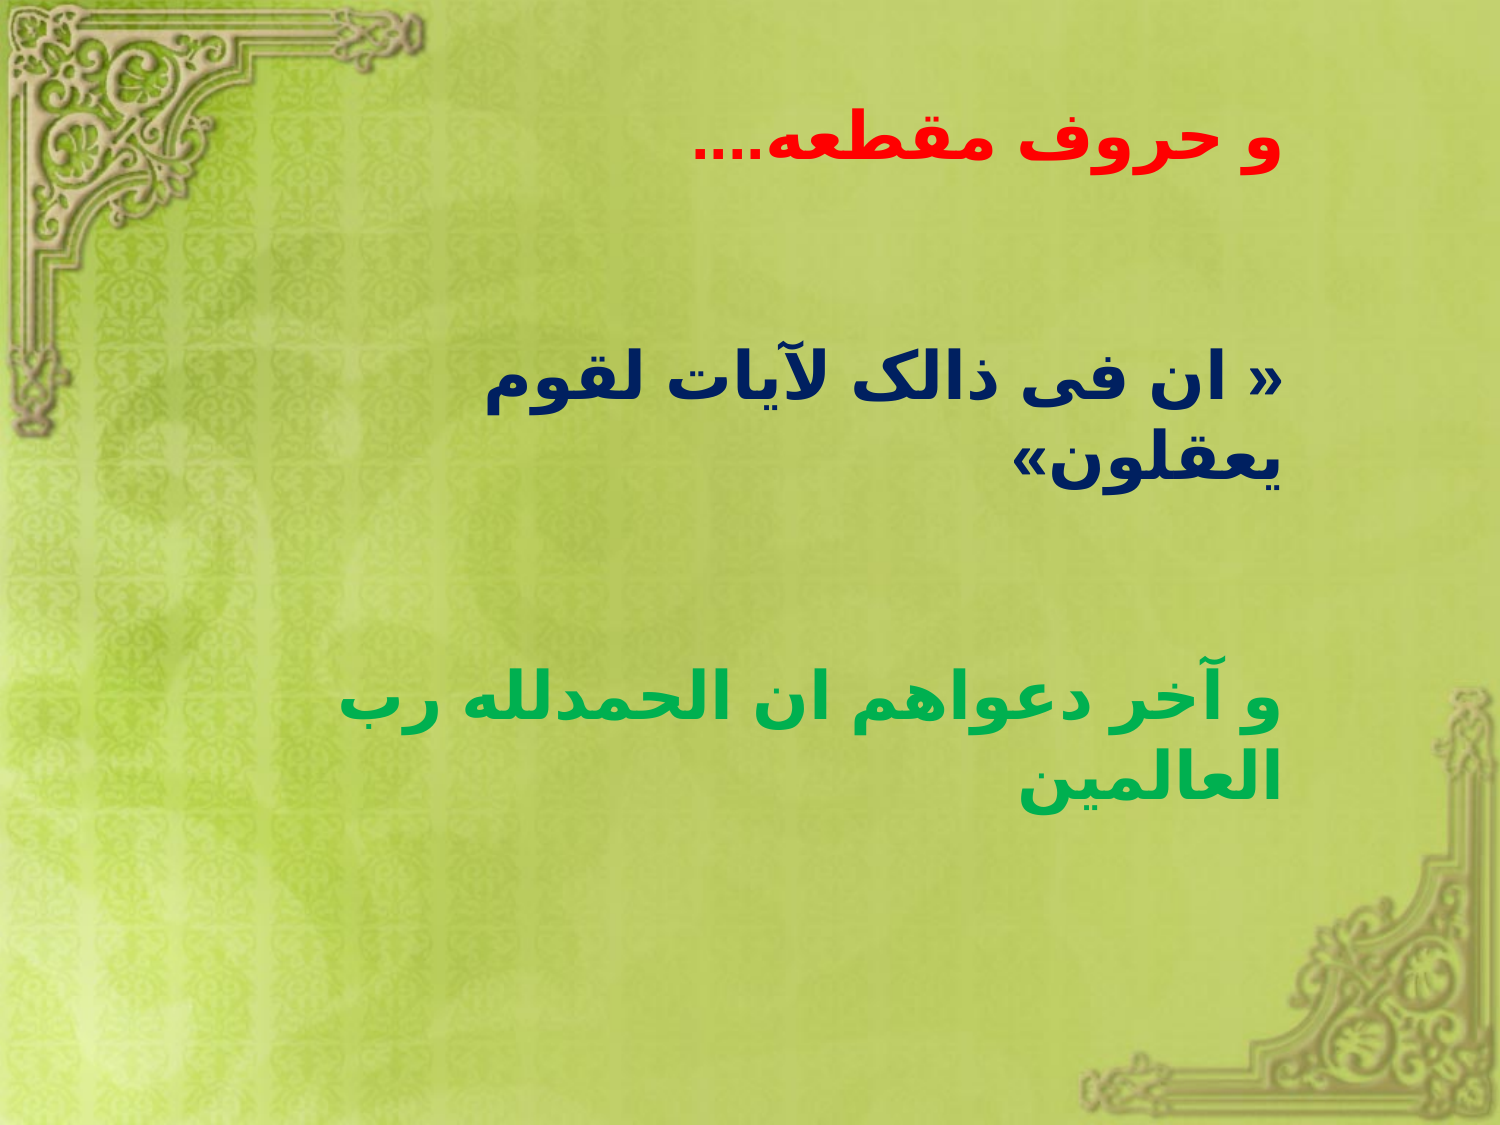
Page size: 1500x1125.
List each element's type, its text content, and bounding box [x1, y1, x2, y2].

title و حروف مقطعه.... « ان فی ذالک لآیات لقوم یعقلون» و آخر دعواهم ان الحمدلله رب العالمین [187, 140, 1301, 821]
picture [0, 0, 1500, 1125]
